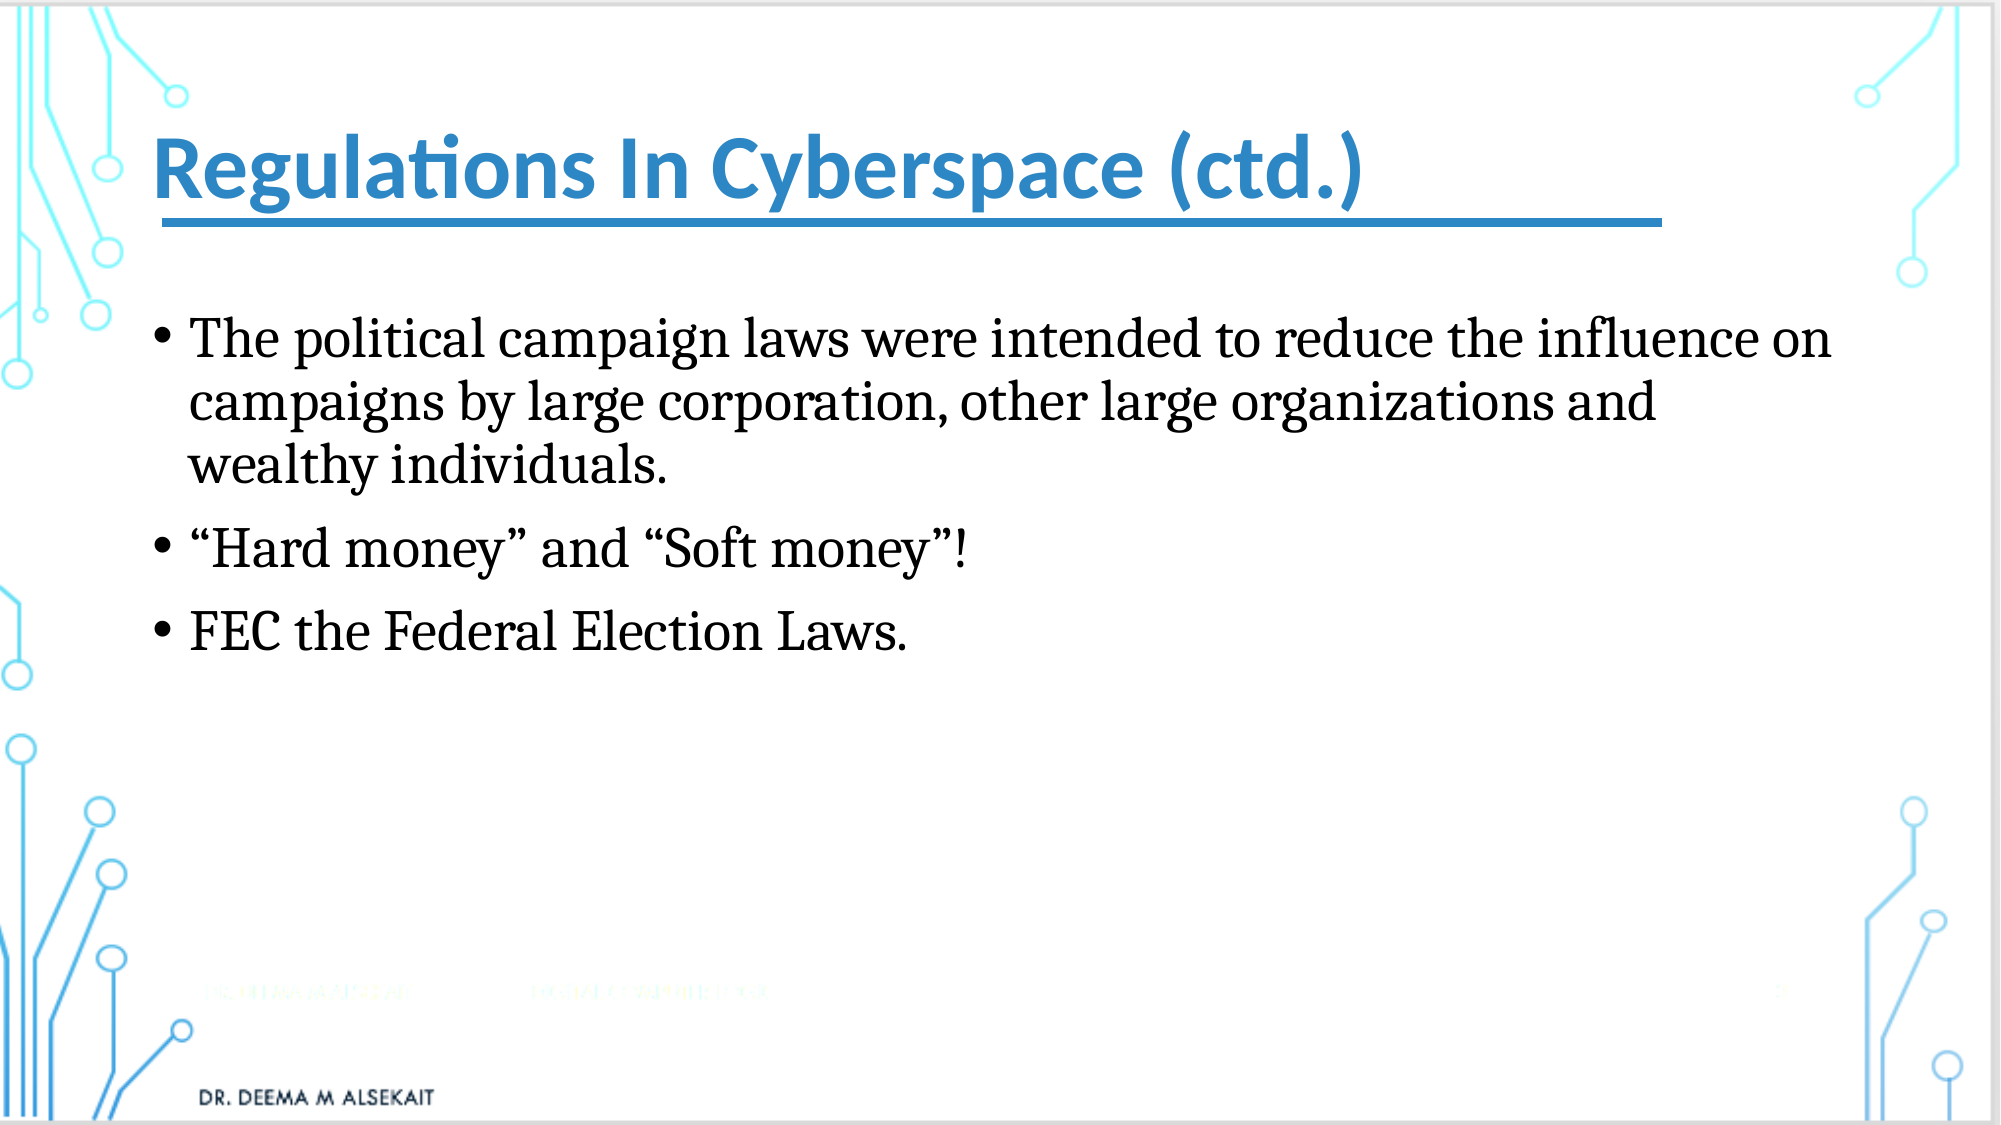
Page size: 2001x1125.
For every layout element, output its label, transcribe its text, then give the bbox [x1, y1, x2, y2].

title Regulations In Cyberspace (ctd.) [137, 59, 1863, 278]
picture [0, 0, 2001, 1125]
list The political campaign laws were intended to reduce the influence on campaigns by large corporation, other large organizations and wealthy individuals. “Hard money” and “Soft money”! FEC the Federal Election Laws. [137, 299, 1863, 1014]
